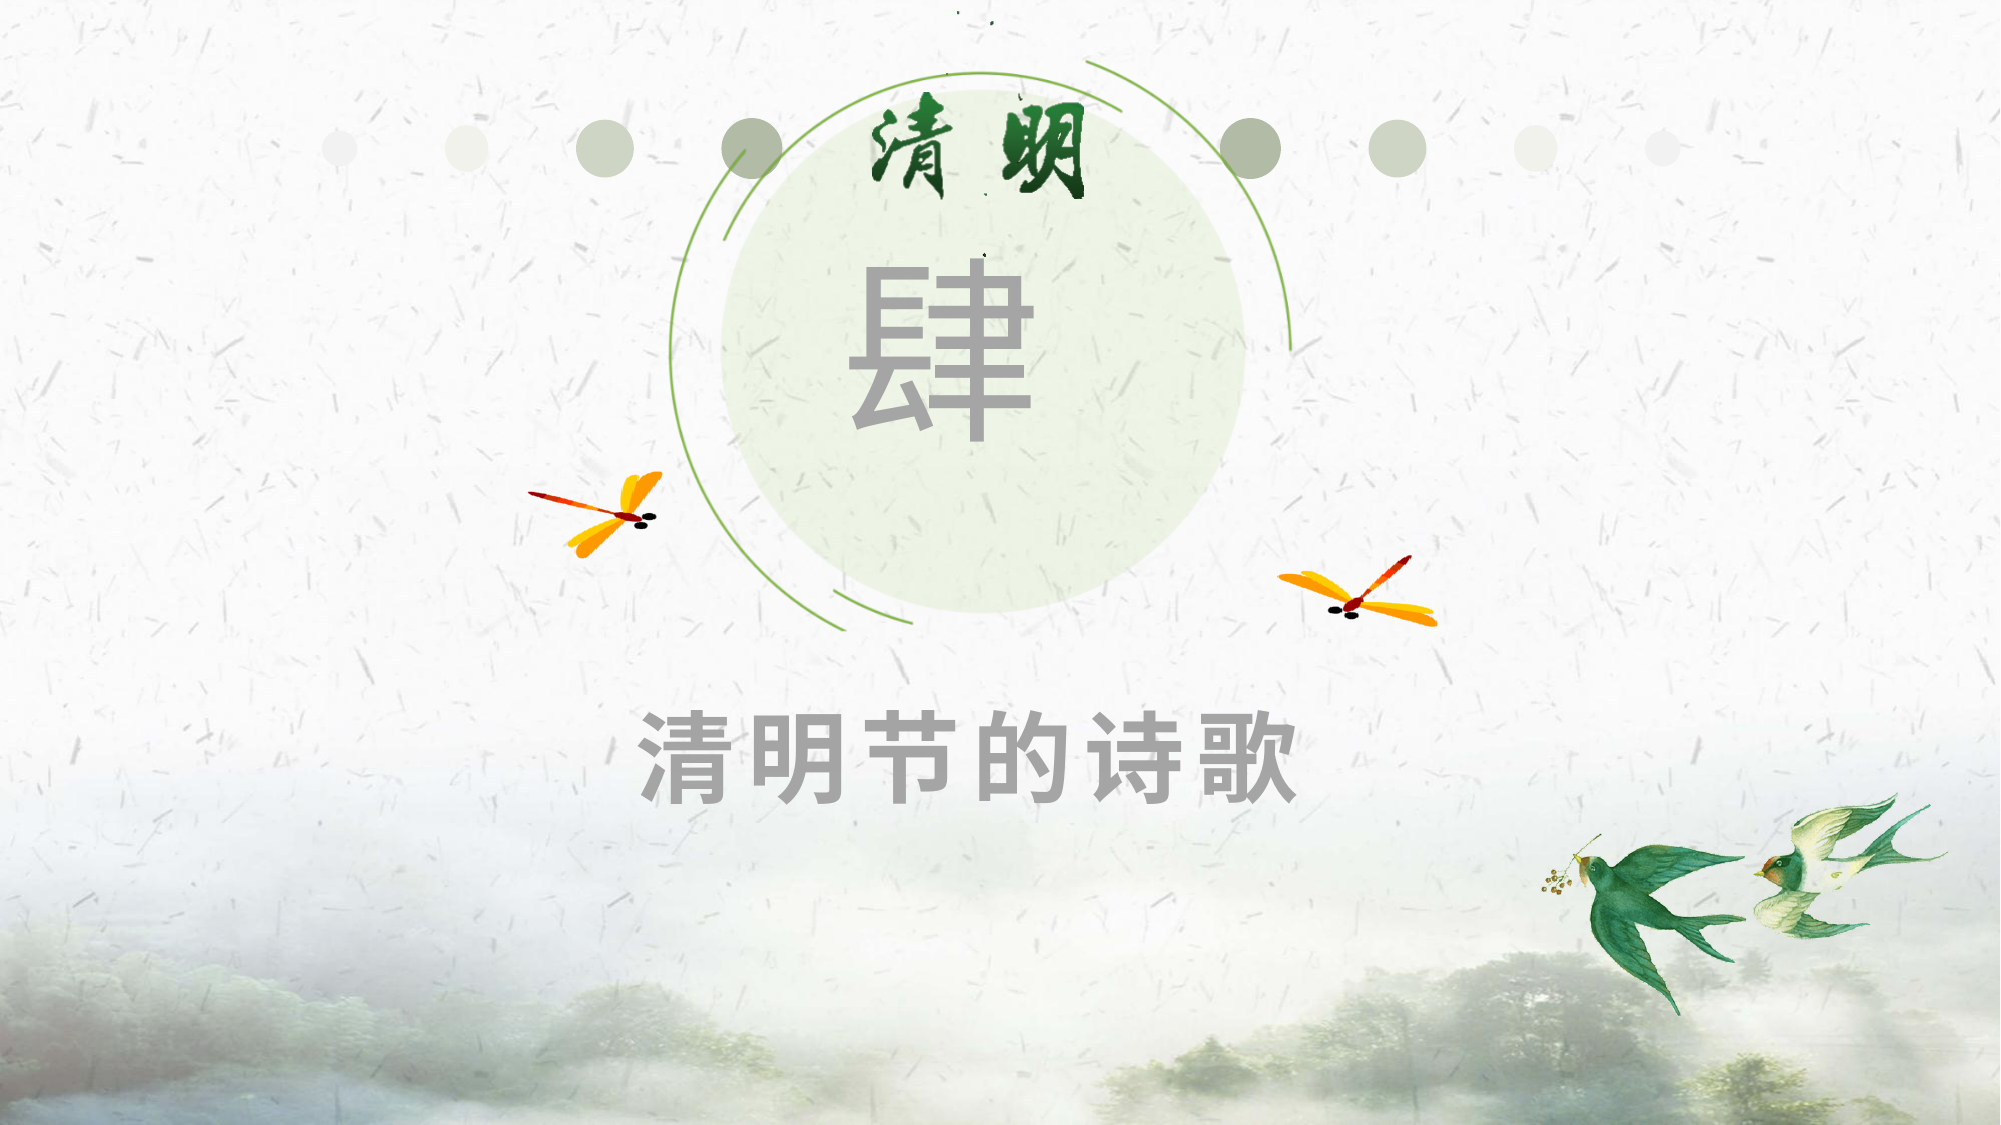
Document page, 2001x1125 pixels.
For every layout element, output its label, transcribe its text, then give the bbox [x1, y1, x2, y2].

text_box 清明节的诗歌 [620, 771, 1457, 824]
picture [0, 0, 2001, 1125]
